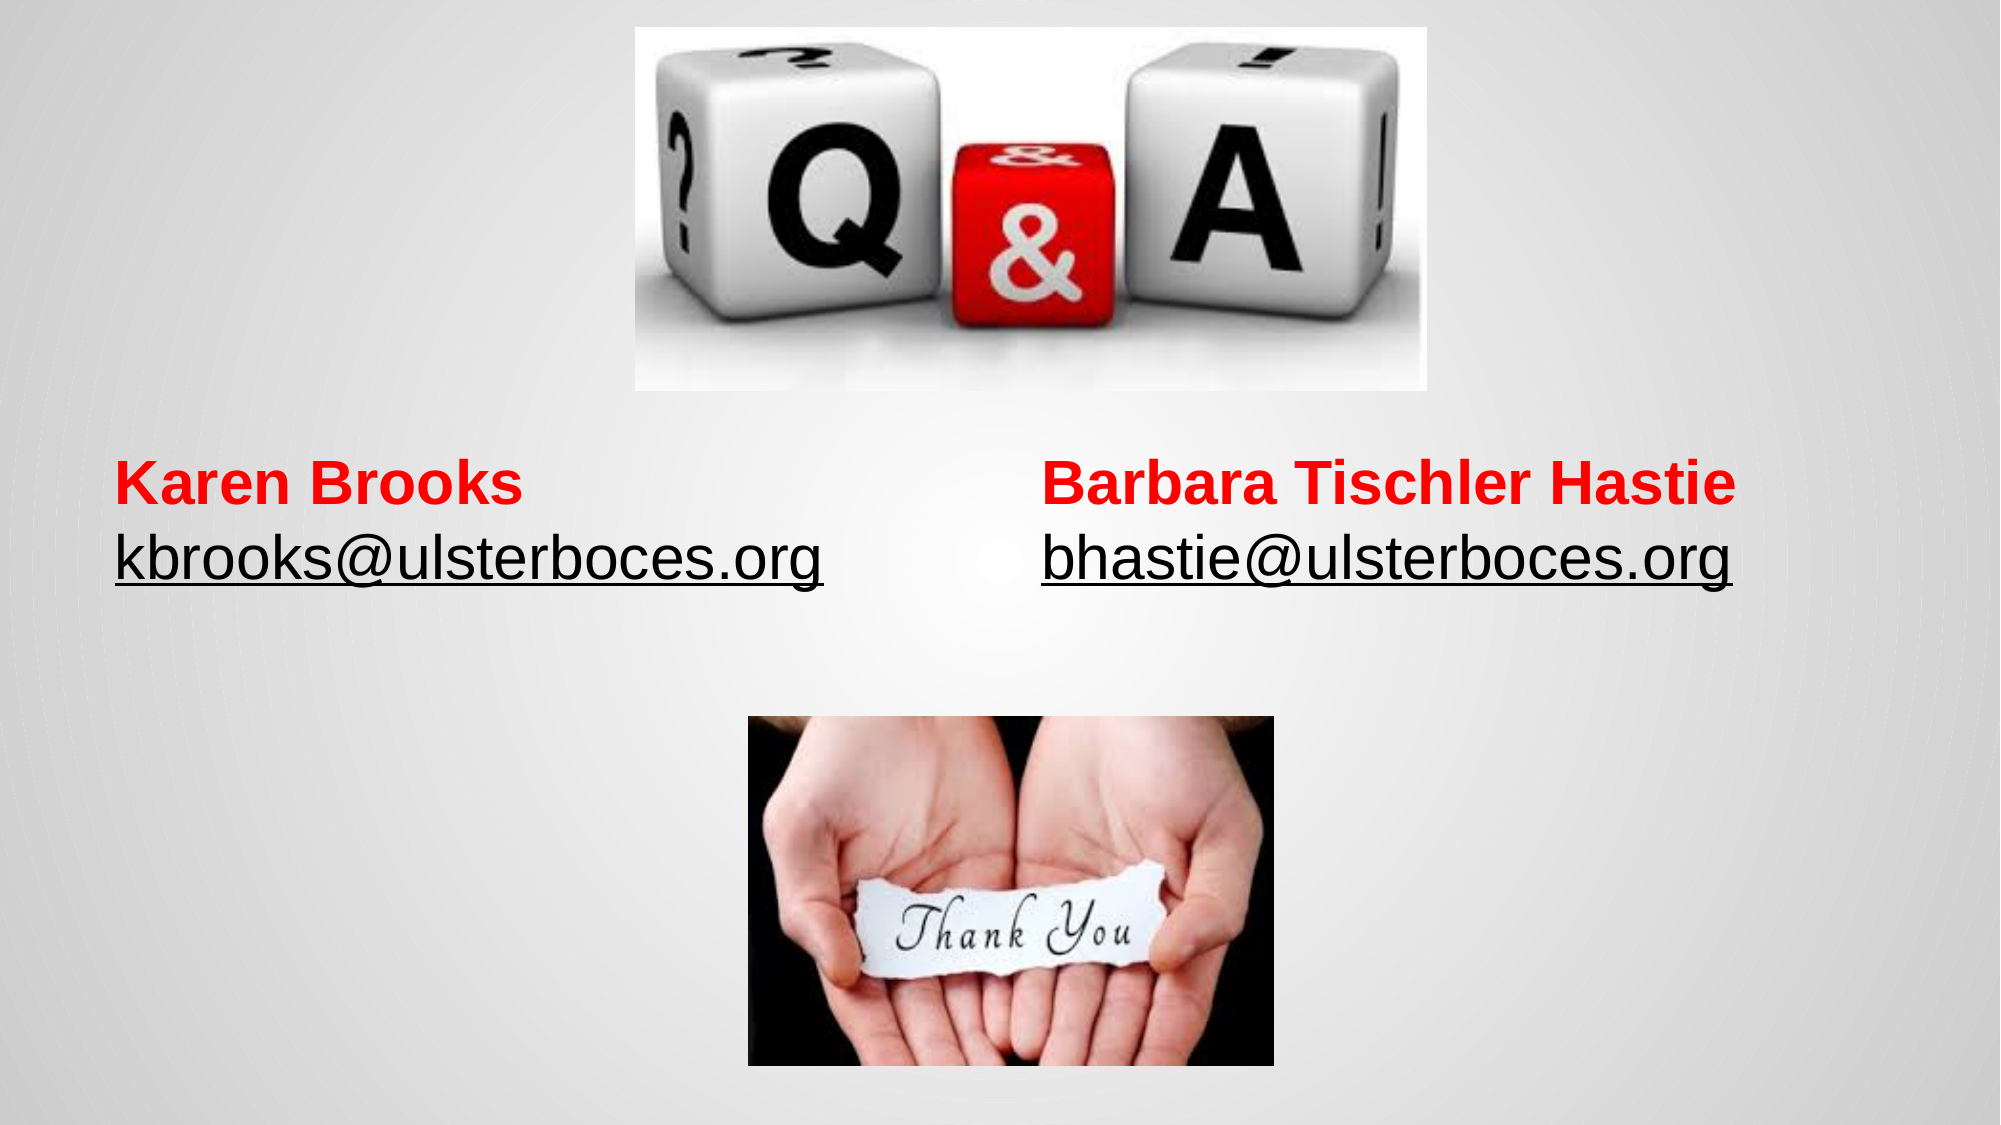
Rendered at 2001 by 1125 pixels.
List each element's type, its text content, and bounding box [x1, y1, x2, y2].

picture [635, 27, 1427, 392]
list Karen Brooks kbrooks@ulsterboces.org [99, 427, 974, 681]
picture [747, 716, 1274, 1067]
list Barbara Tischler Hastie bhastie@ulsterboces.org [1026, 427, 1900, 681]
